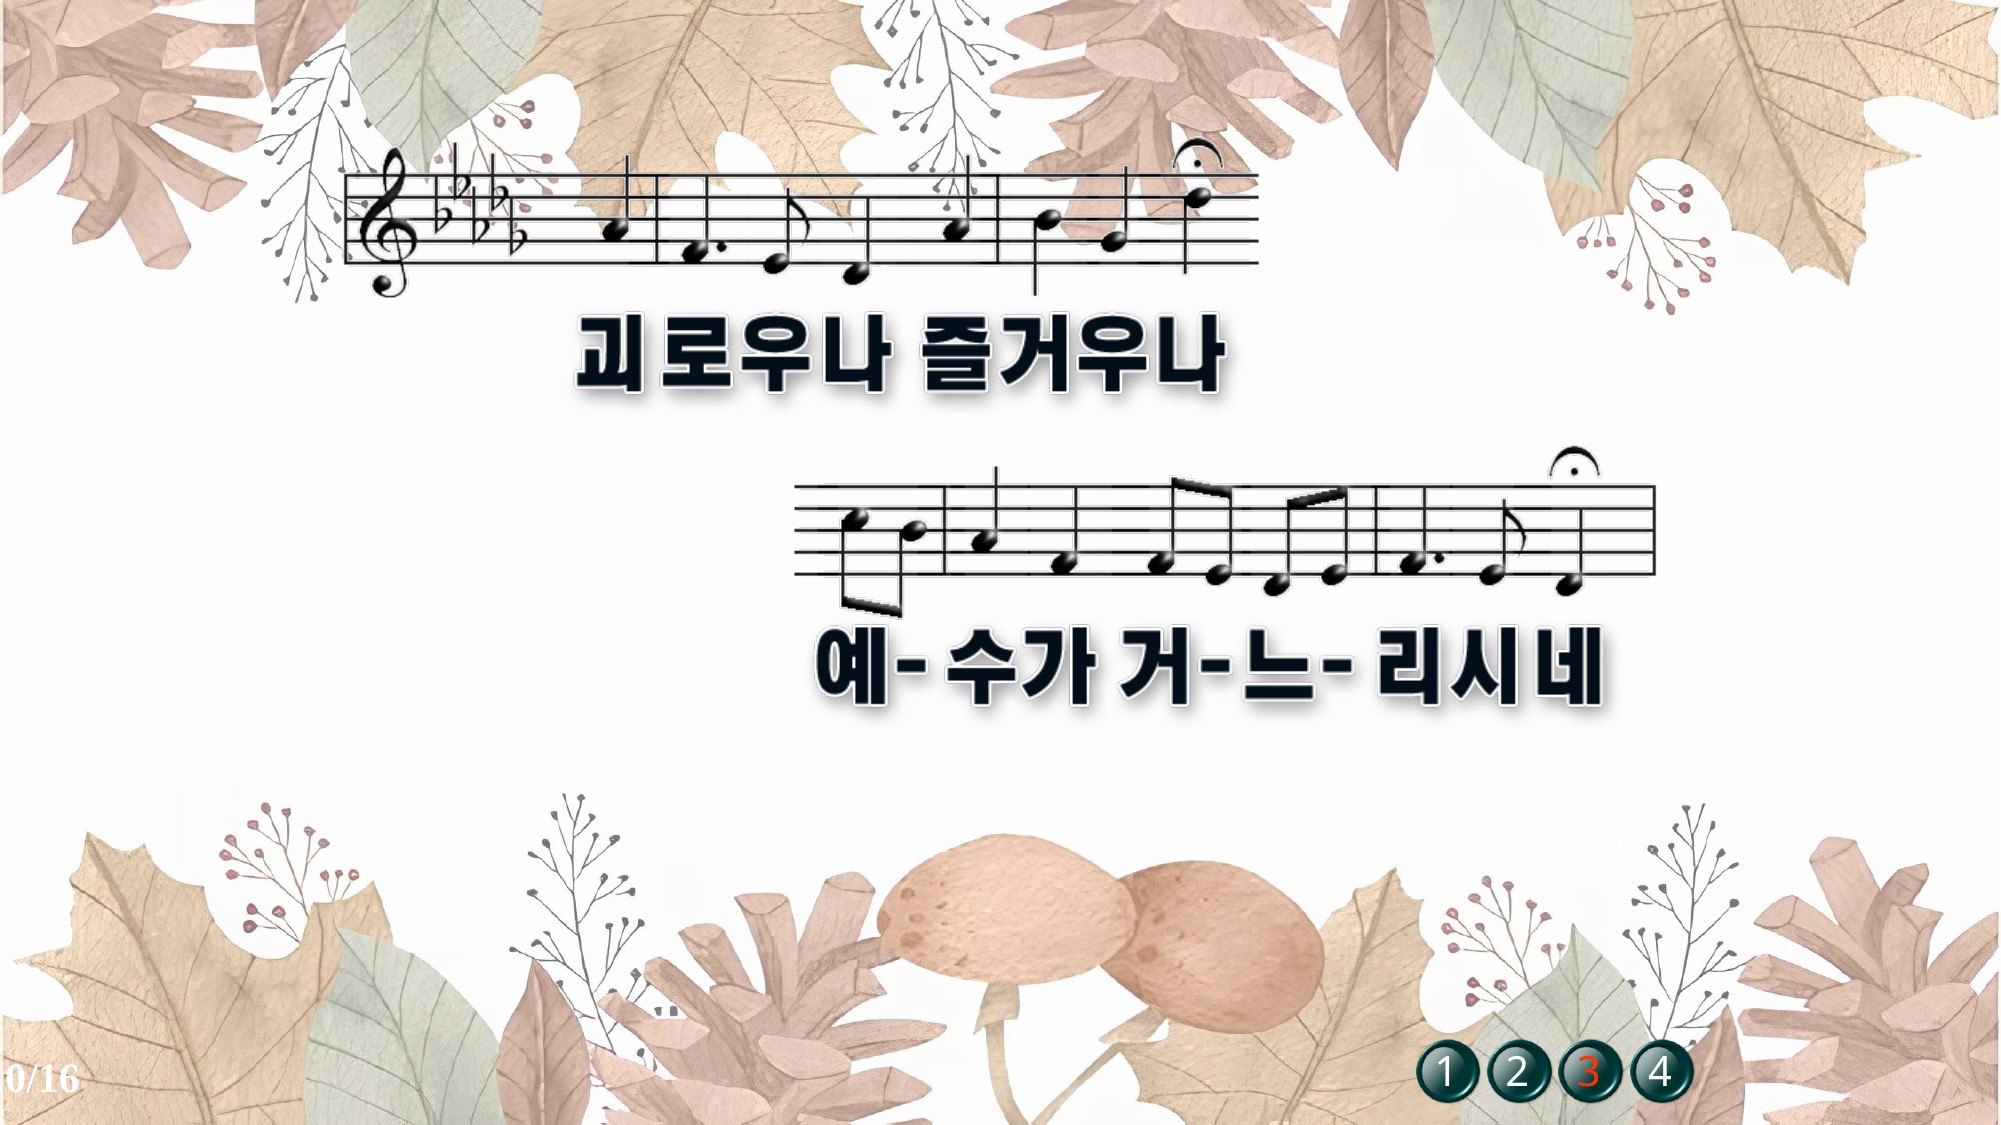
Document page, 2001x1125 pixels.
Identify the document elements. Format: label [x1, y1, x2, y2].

text_box [1555, 1035, 1626, 1106]
text_box [1484, 1035, 1555, 1106]
text_box [1413, 1035, 1484, 1106]
picture [0, 0, 2001, 1125]
text_box [1627, 1035, 1697, 1106]
